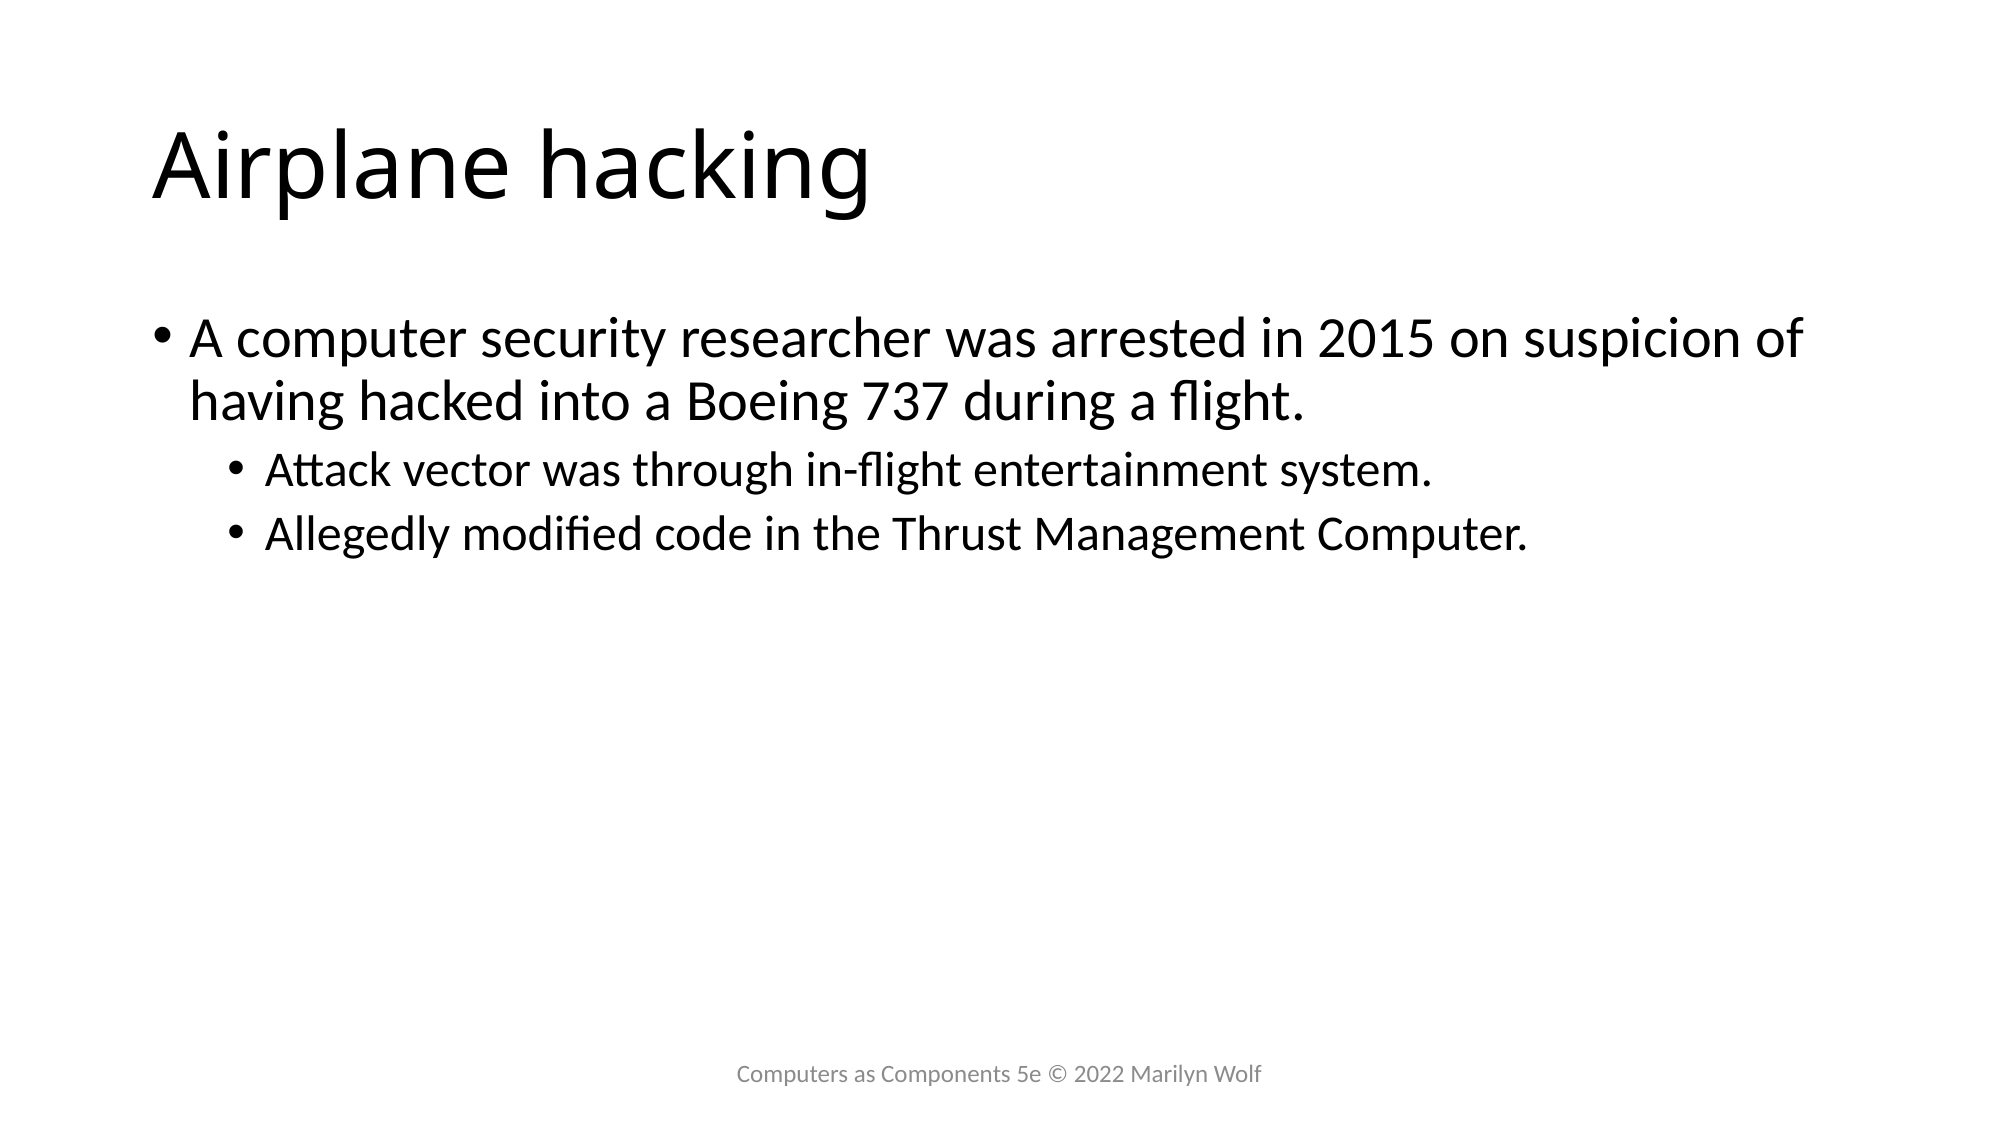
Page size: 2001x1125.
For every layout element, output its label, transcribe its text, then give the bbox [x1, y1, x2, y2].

title Airplane hacking [137, 59, 1863, 278]
footer Computers as Components 5e © 2022 Marilyn Wolf [662, 1042, 1338, 1103]
list A computer security researcher was arrested in 2015 on suspicion of having hacked into a Boeing 737 during a flight. Attack vector was through in-flight entertainment system. Allegedly modified code in the Thrust Management Computer. [137, 299, 1863, 1014]
